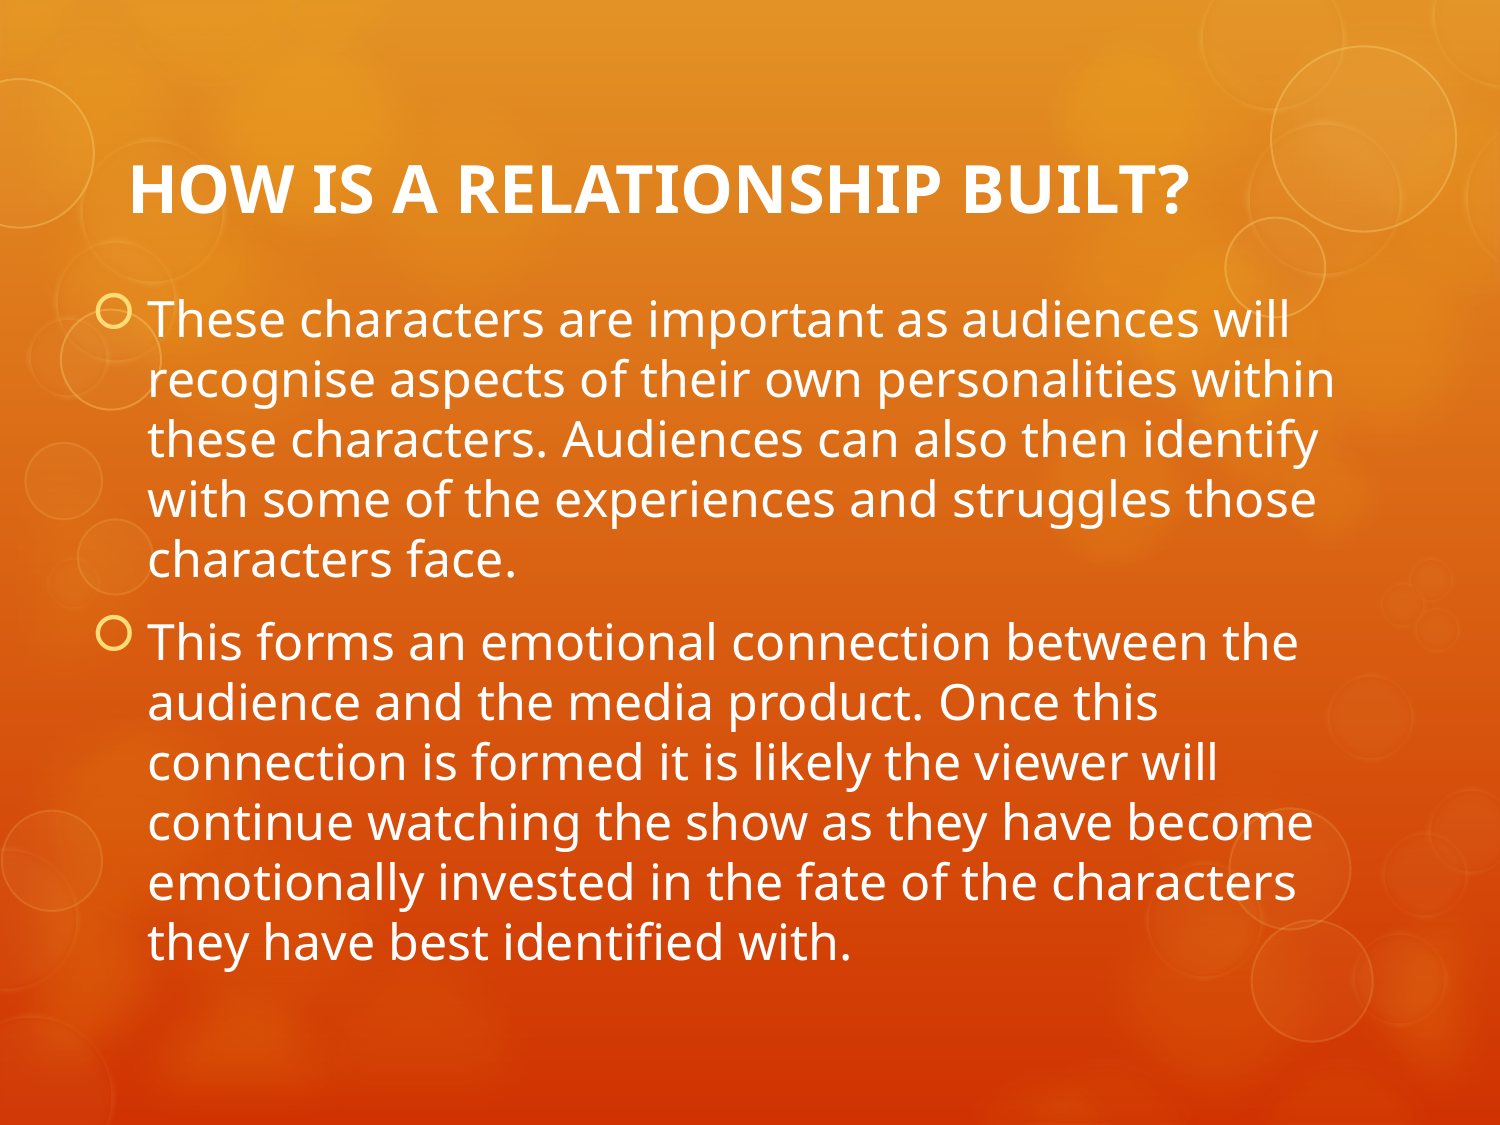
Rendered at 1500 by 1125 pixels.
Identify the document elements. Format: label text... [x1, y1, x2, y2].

list These characters are important as audiences will recognise aspects of their own personalities within these characters. Audiences can also then identify with some of the experiences and struggles those characters face. This forms an emotional connection between the audience and the media product. Once this connection is formed it is likely the viewer will continue watching the show as they have become emotionally invested in the fate of the characters they have best identified with. [76, 296, 1412, 962]
title HOW IS A RELATIONSHIP BUILT? [112, 110, 1412, 263]
